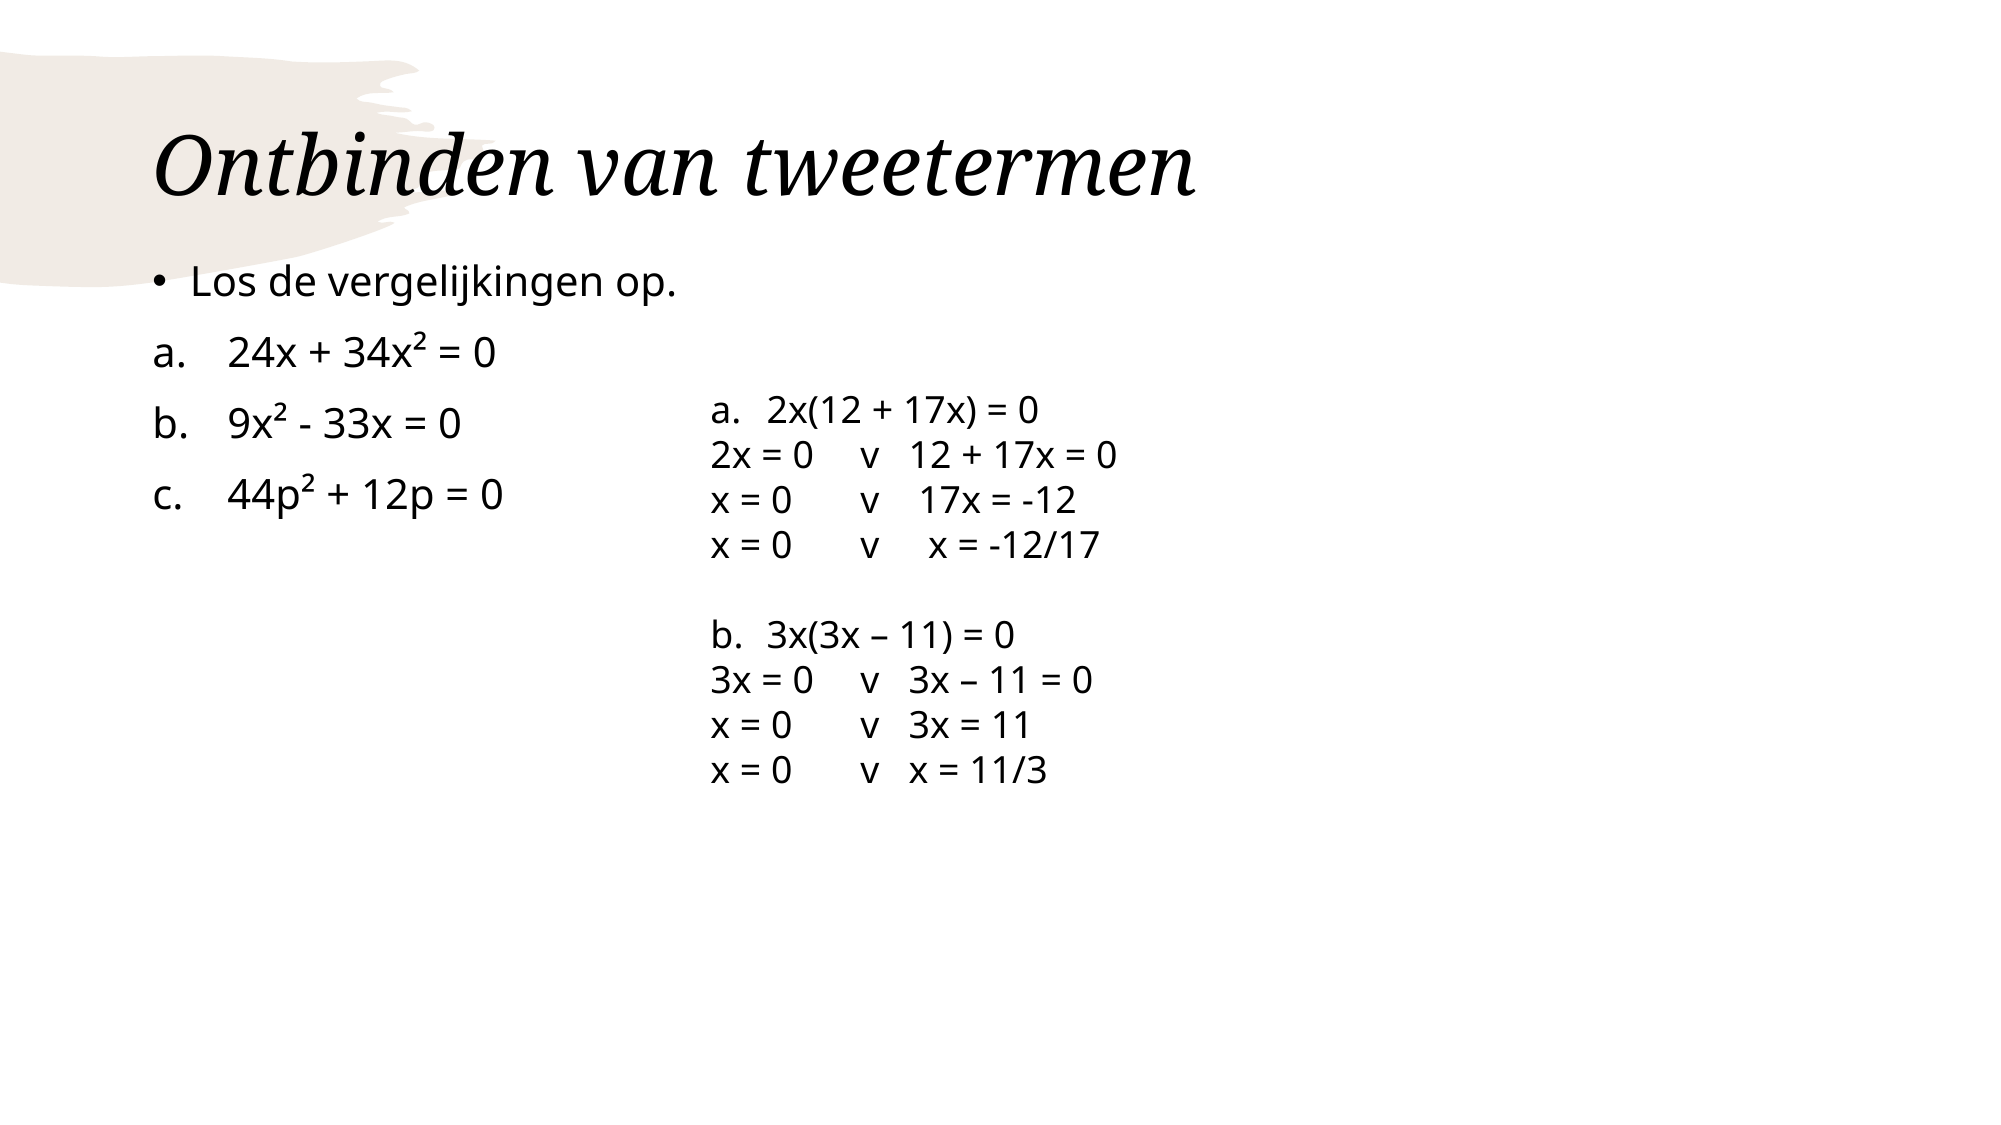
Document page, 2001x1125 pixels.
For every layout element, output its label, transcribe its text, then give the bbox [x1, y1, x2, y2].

text_box 2x(12 + 17x) = 0 2x = 0 v 12 + 17x = 0 x = 0 v 17x = -12 x = 0 v x = -12/17 3x(3x – 11) = 0 3x = 0 v 3x – 11 = 0 x = 0 v 3x = 11 x = 0 v x = 11/3 [695, 379, 1513, 844]
title Ontbinden van tweetermen [137, 59, 1863, 278]
list Los de vergelijkingen op. 24x + 34x² = 0 9x² - 33x = 0 44p² + 12p = 0 [137, 247, 846, 1031]
